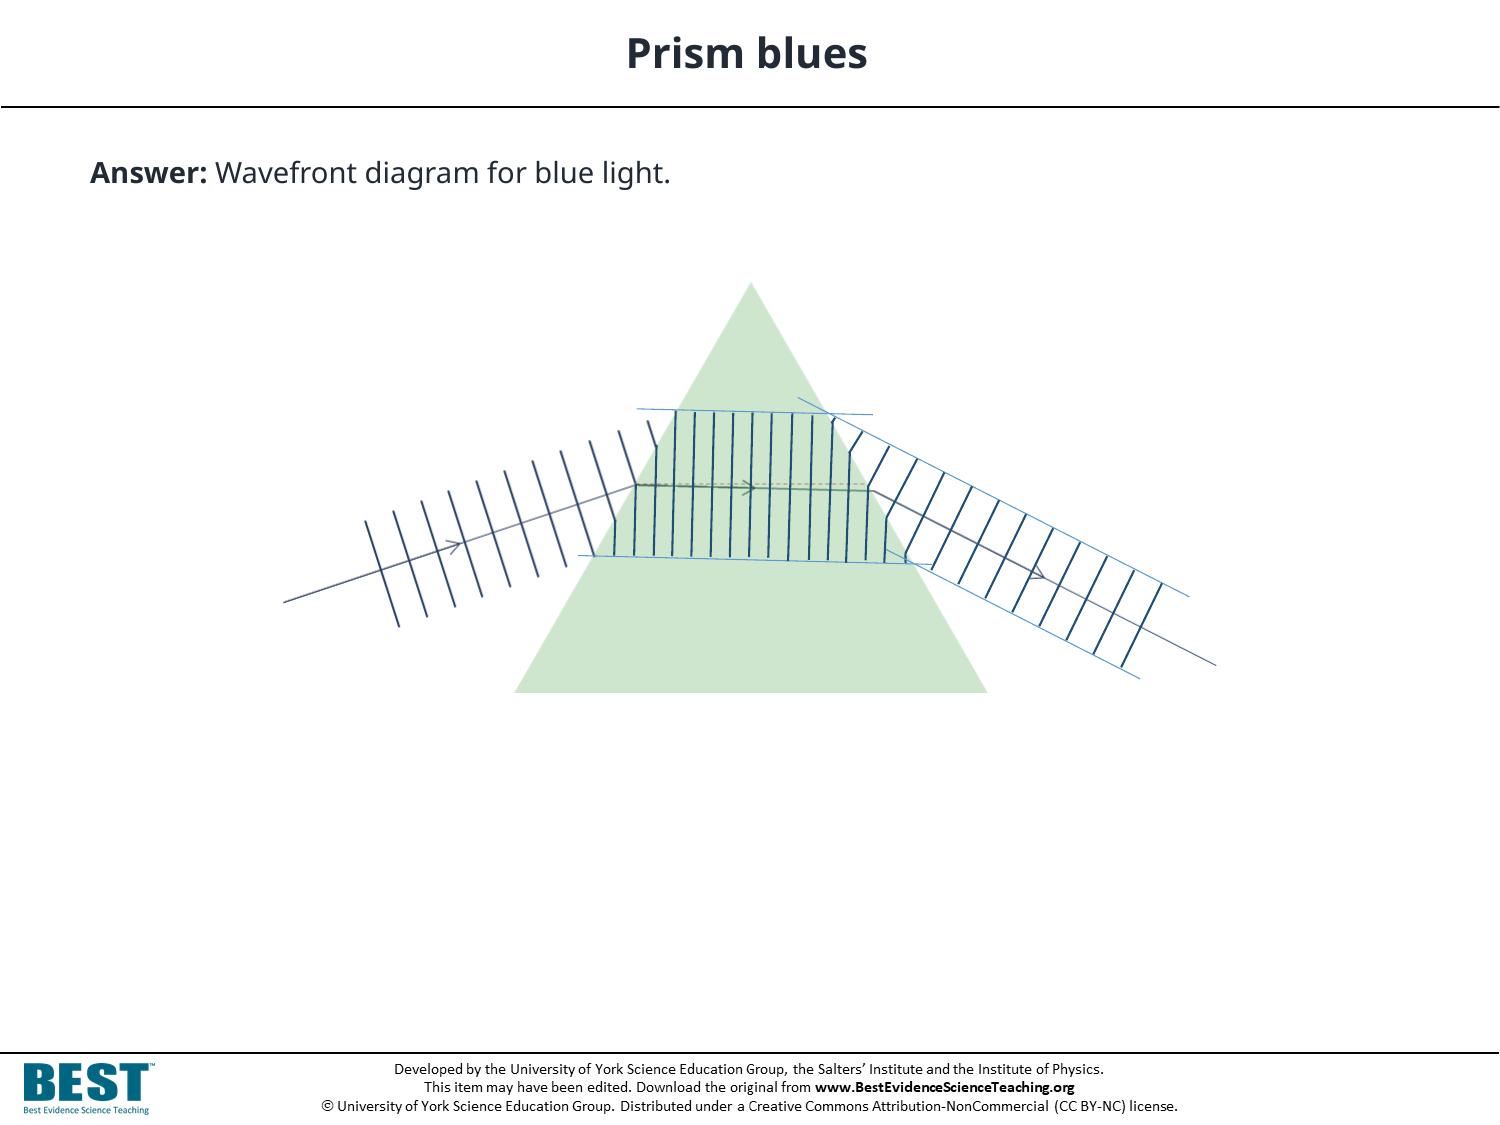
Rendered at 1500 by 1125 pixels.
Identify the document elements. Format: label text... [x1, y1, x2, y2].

picture [0, 106, 1500, 1125]
text_box Prism blues [23, 4, 1471, 99]
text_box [831, 417, 1162, 668]
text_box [577, 408, 797, 565]
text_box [614, 411, 797, 563]
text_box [797, 397, 1190, 679]
